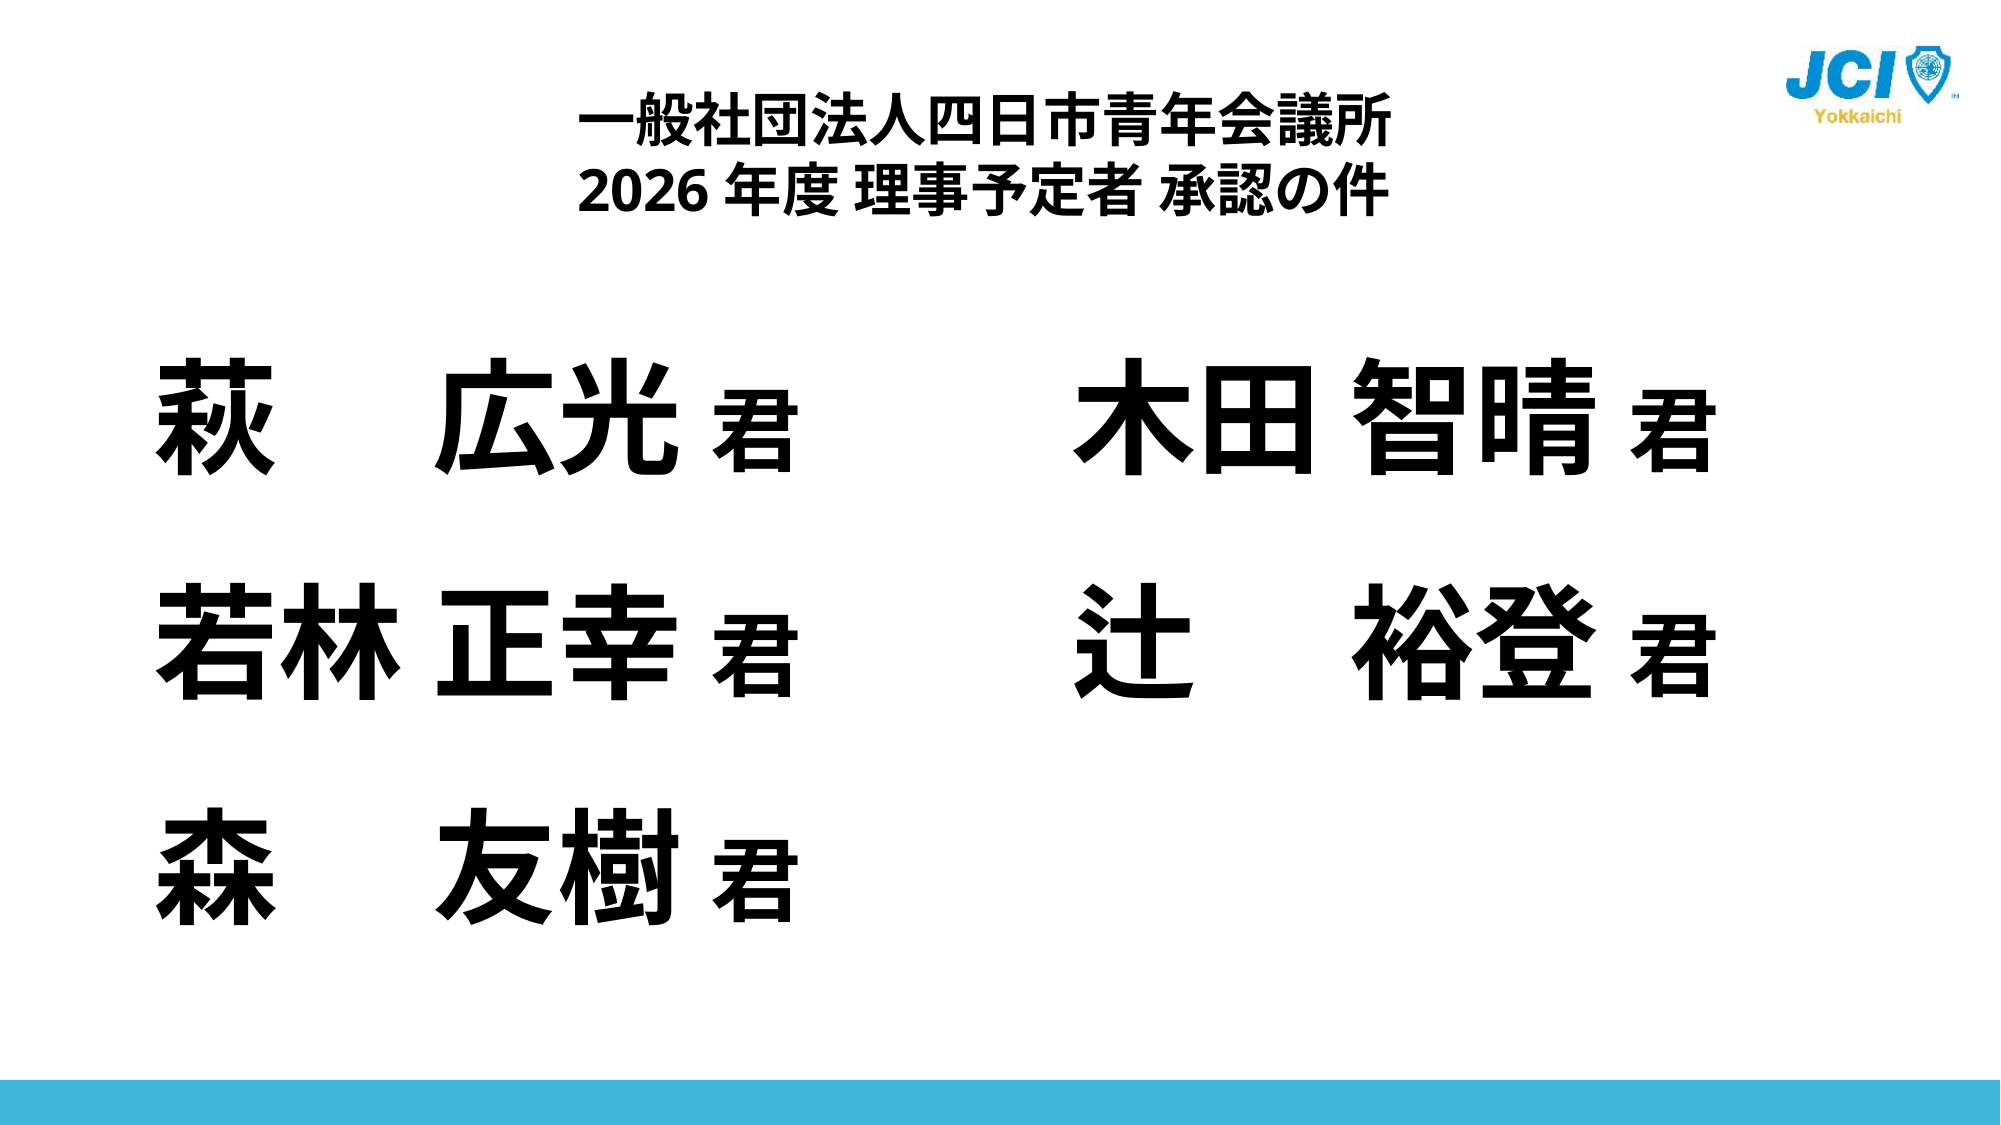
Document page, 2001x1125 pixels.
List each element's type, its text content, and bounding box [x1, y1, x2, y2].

text_box 一般社団法人四日市青年会議所 2026年度 理事予定者 承認の件 [562, 75, 1438, 231]
picture [1784, 45, 1961, 124]
text_box 木田 智晴 君 辻 裕登 君 [1056, 257, 1861, 722]
text_box 萩 広光 君 若林 正幸 君 森 友樹 君 [138, 257, 943, 947]
